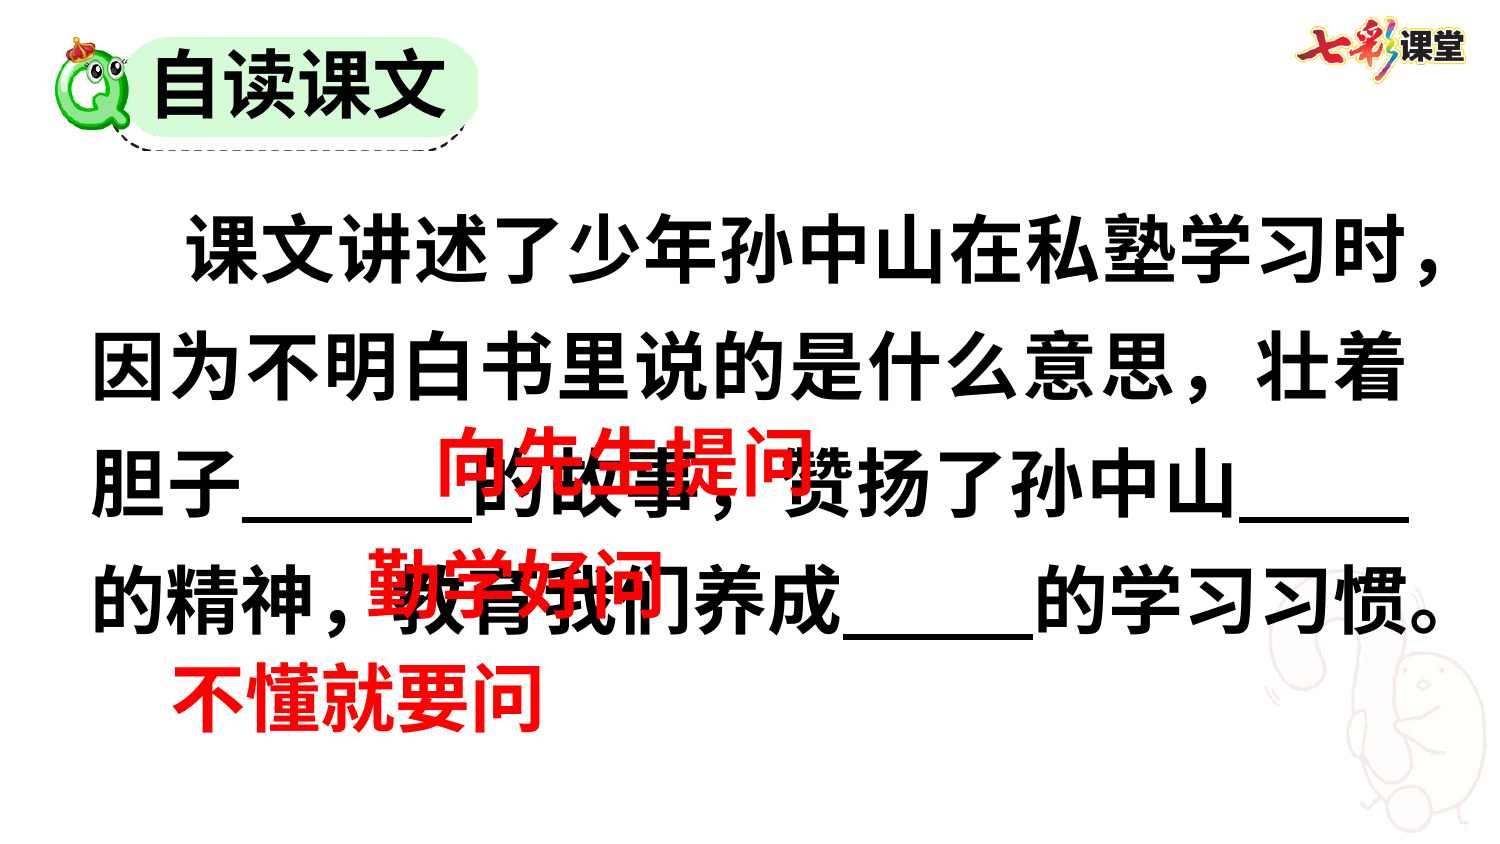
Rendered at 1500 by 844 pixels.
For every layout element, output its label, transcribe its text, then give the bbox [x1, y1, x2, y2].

text_box 不懂就要问 [159, 646, 609, 748]
text_box 自读课文 [135, 32, 484, 134]
text_box 勤学好问 [355, 532, 739, 634]
text_box 向先生提问 [423, 410, 848, 602]
picture [1293, 15, 1468, 84]
picture [55, 36, 479, 152]
text_box 课文讲述了少年孙中山在私塾学习时，因为不明白书里说的是什么意思，壮着胆子 的故事，赞扬了孙中山 的精神，教育我们养成 的学习习惯。 [79, 169, 1421, 650]
